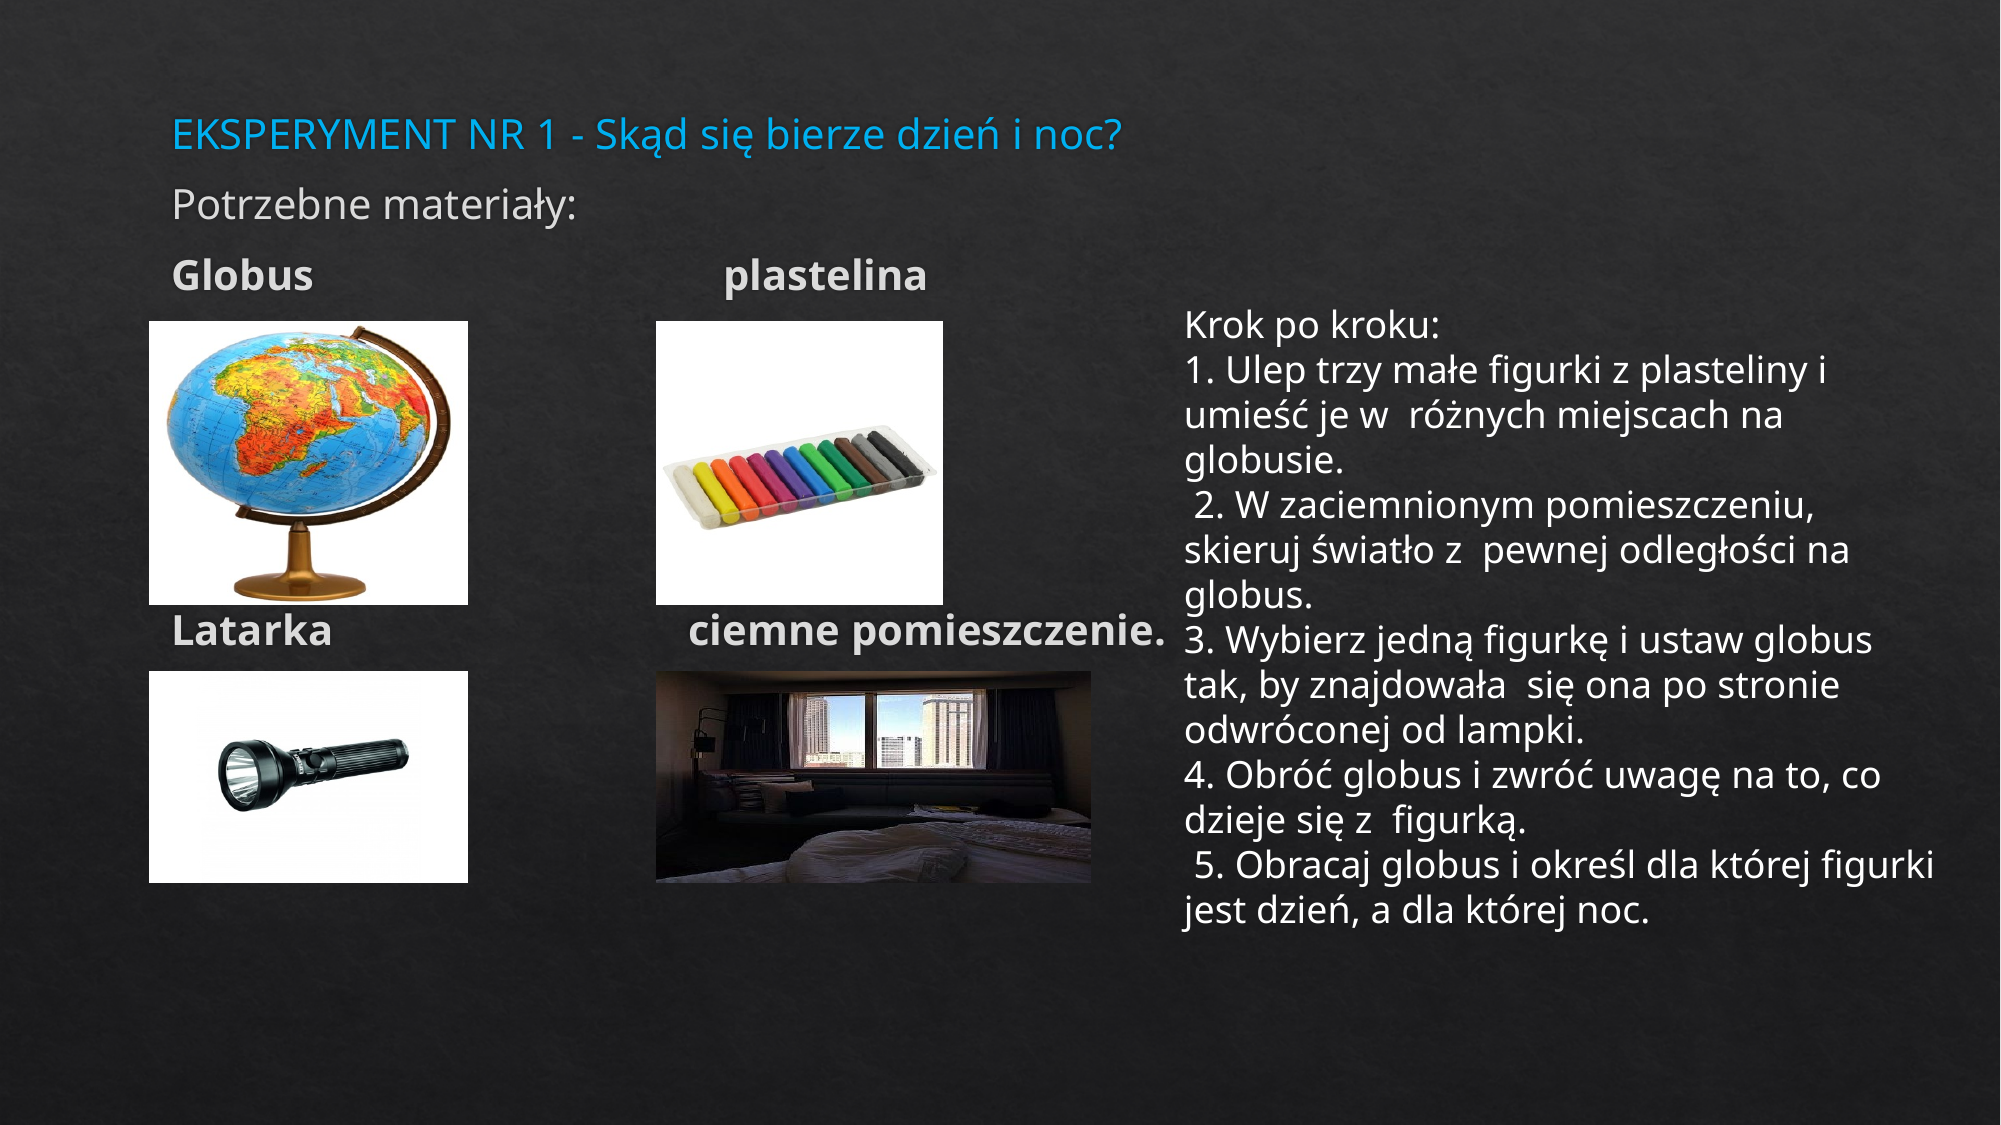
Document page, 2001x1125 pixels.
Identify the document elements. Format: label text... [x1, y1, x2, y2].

picture [149, 671, 468, 883]
picture [149, 321, 468, 605]
picture [655, 321, 943, 605]
list EKSPERYMENT NR 1 - Skąd się bierze dzień i noc? Potrzebne materiały: Globus plastelina Latarka ciemne pomieszczenie. [149, 99, 1849, 950]
picture [655, 671, 1091, 883]
text_box Krok po kroku: 1. Ulep trzy małe figurki z plasteliny i umieść je w różnych miejscach na globusie. 2. W zaciemnionym pomieszczeniu, skieruj światło z pewnej odległości na globus. 3. Wybierz jedną figurkę i ustaw globus tak, by znajdowała się ona po stronie odwróconej od lampki. 4. Obróć globus i zwróć uwagę na to, co dzieje się z figurką. 5. Obracaj globus i określ dla której figurki jest dzień, a dla której noc. [1169, 293, 1952, 983]
